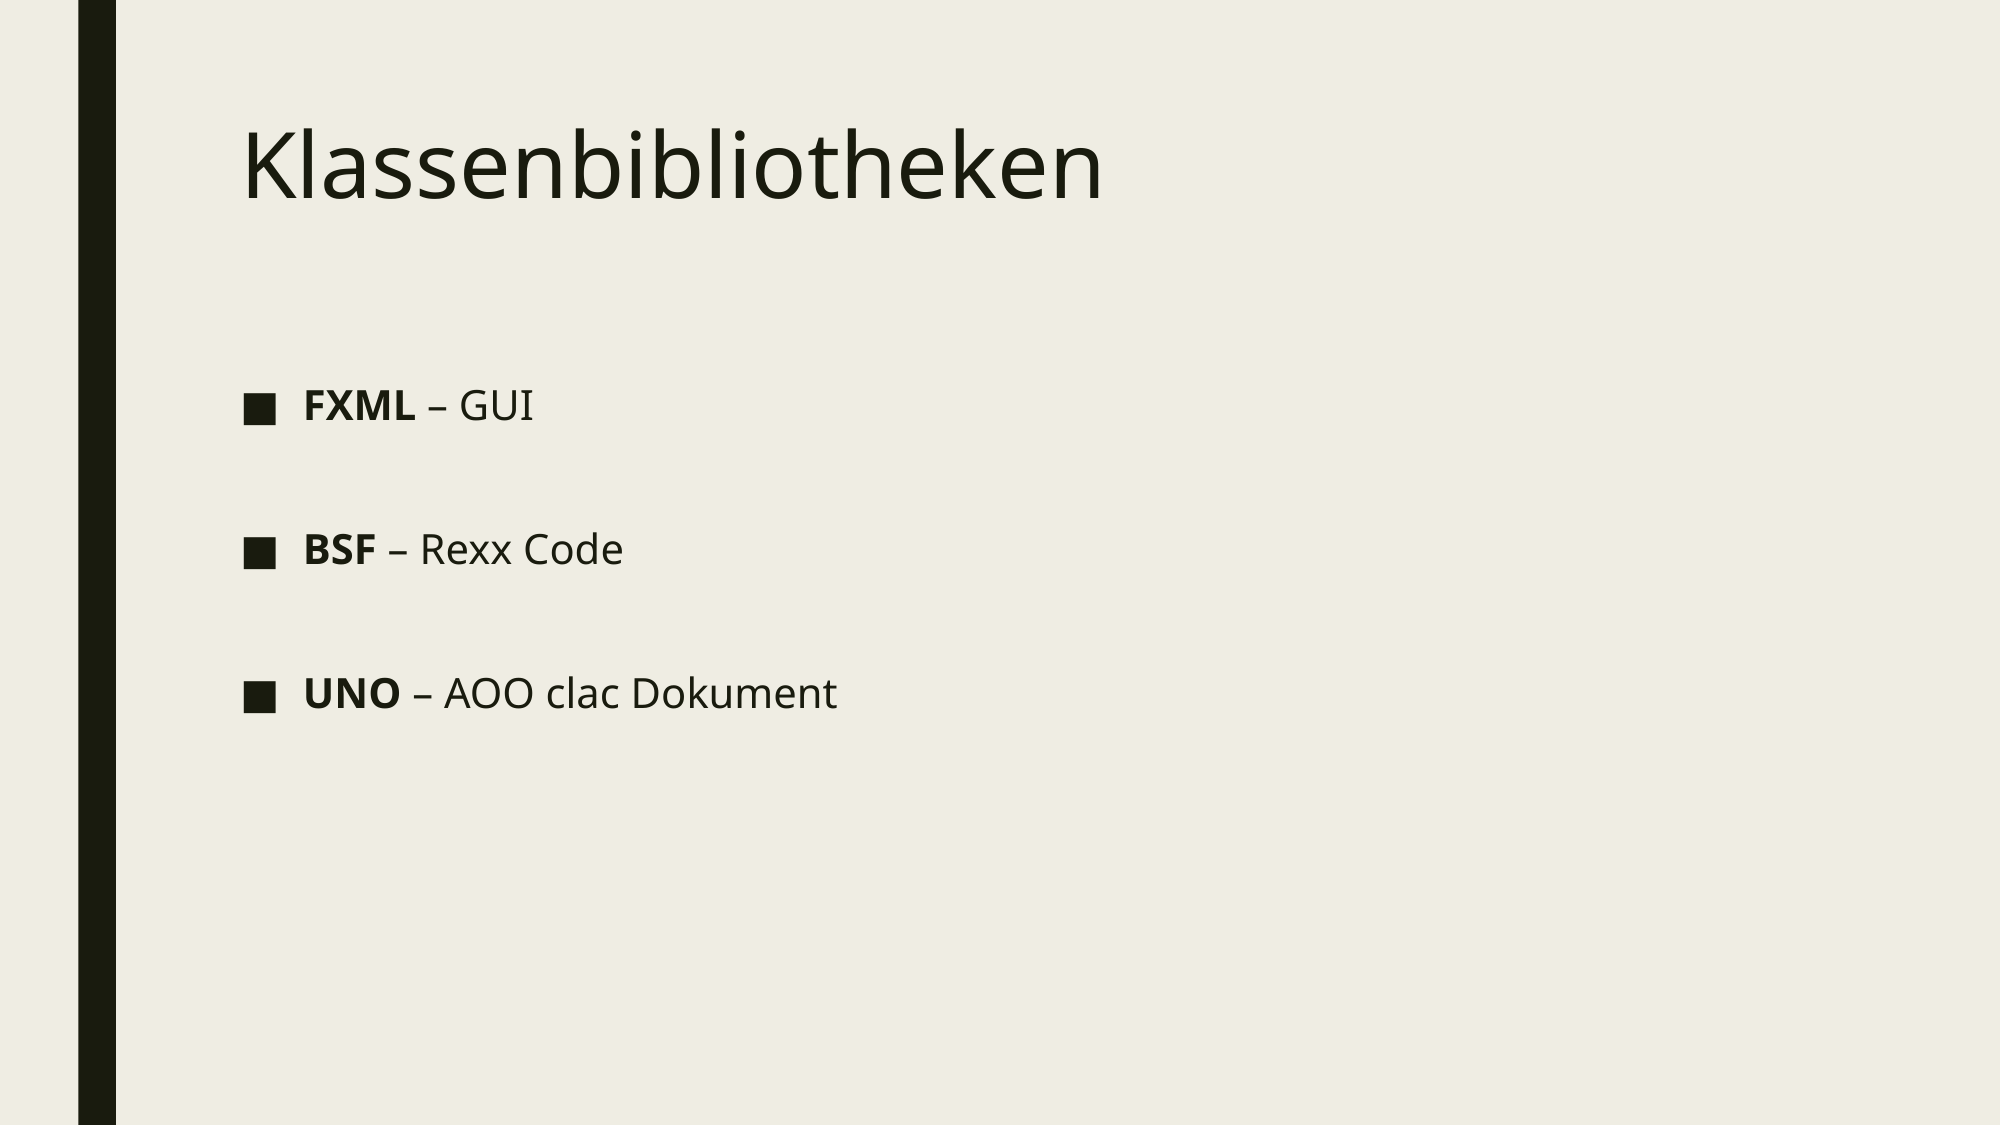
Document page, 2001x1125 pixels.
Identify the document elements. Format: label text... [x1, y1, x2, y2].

title Klassenbibliotheken [225, 112, 1800, 357]
list FXML – GUI BSF – Rexx Code UNO – AOO clac Dokument [225, 375, 1800, 963]
